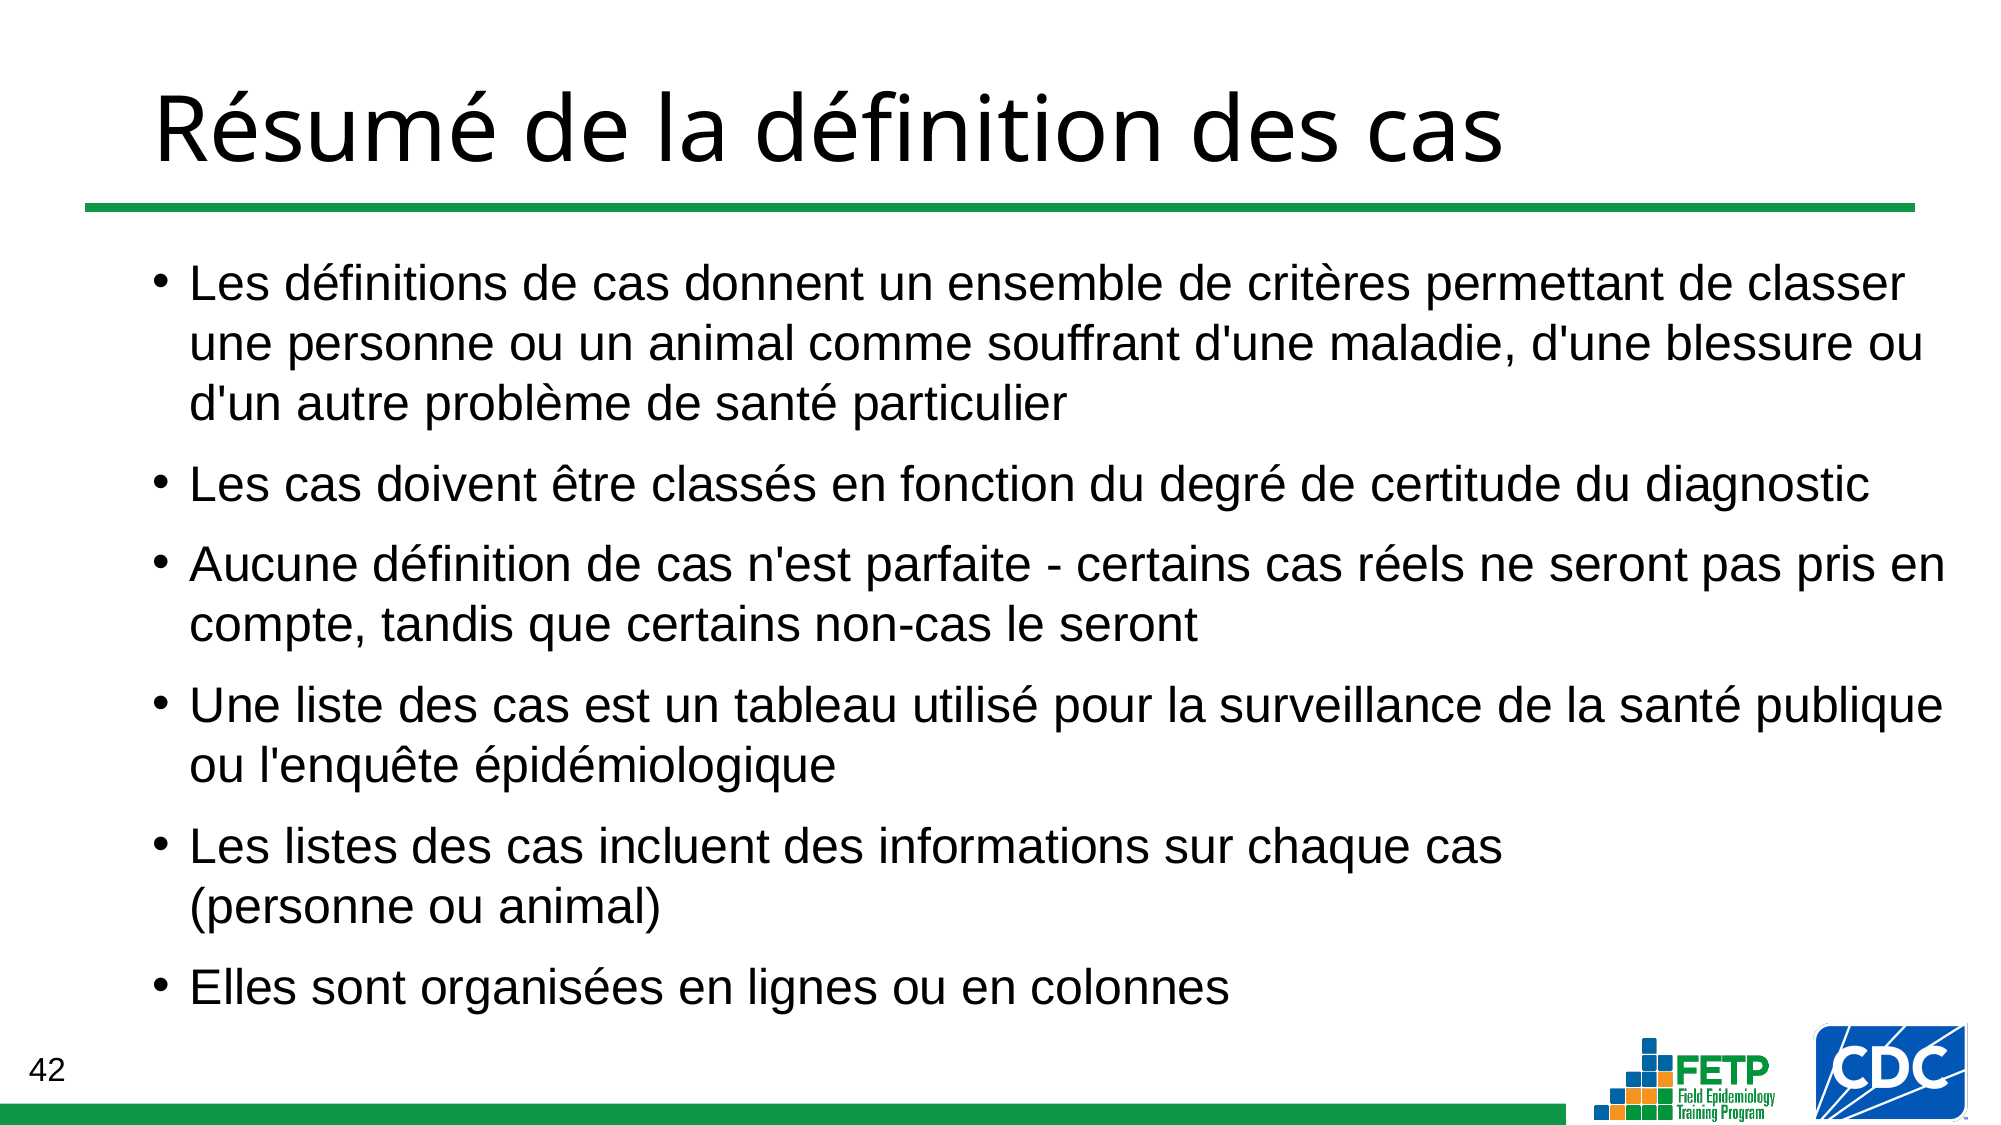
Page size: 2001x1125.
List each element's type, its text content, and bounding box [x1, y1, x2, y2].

picture [1813, 1023, 1968, 1122]
picture [1594, 1038, 1775, 1122]
list Les définitions de cas donnent un ensemble de critères permettant de classer une personne ou un animal comme souffrant d'une maladie, d'une blessure ou d'un autre problème de santé particulier Les cas doivent être classés en fonction du degré de certitude du diagnostic Aucune définition de cas n'est parfaite - certains cas réels ne seront pas pris en compte, tandis que certains non-cas le seront Une liste des cas est un tableau utilisé pour la surveillance de la santé publique ou l'enquête épidémiologique Les listes des cas incluent des informations sur chaque cas (personne ou animal) Elles sont organisées en lignes ou en colonnes [137, 242, 1975, 1004]
title Résumé de la définition des cas [137, 75, 1863, 207]
